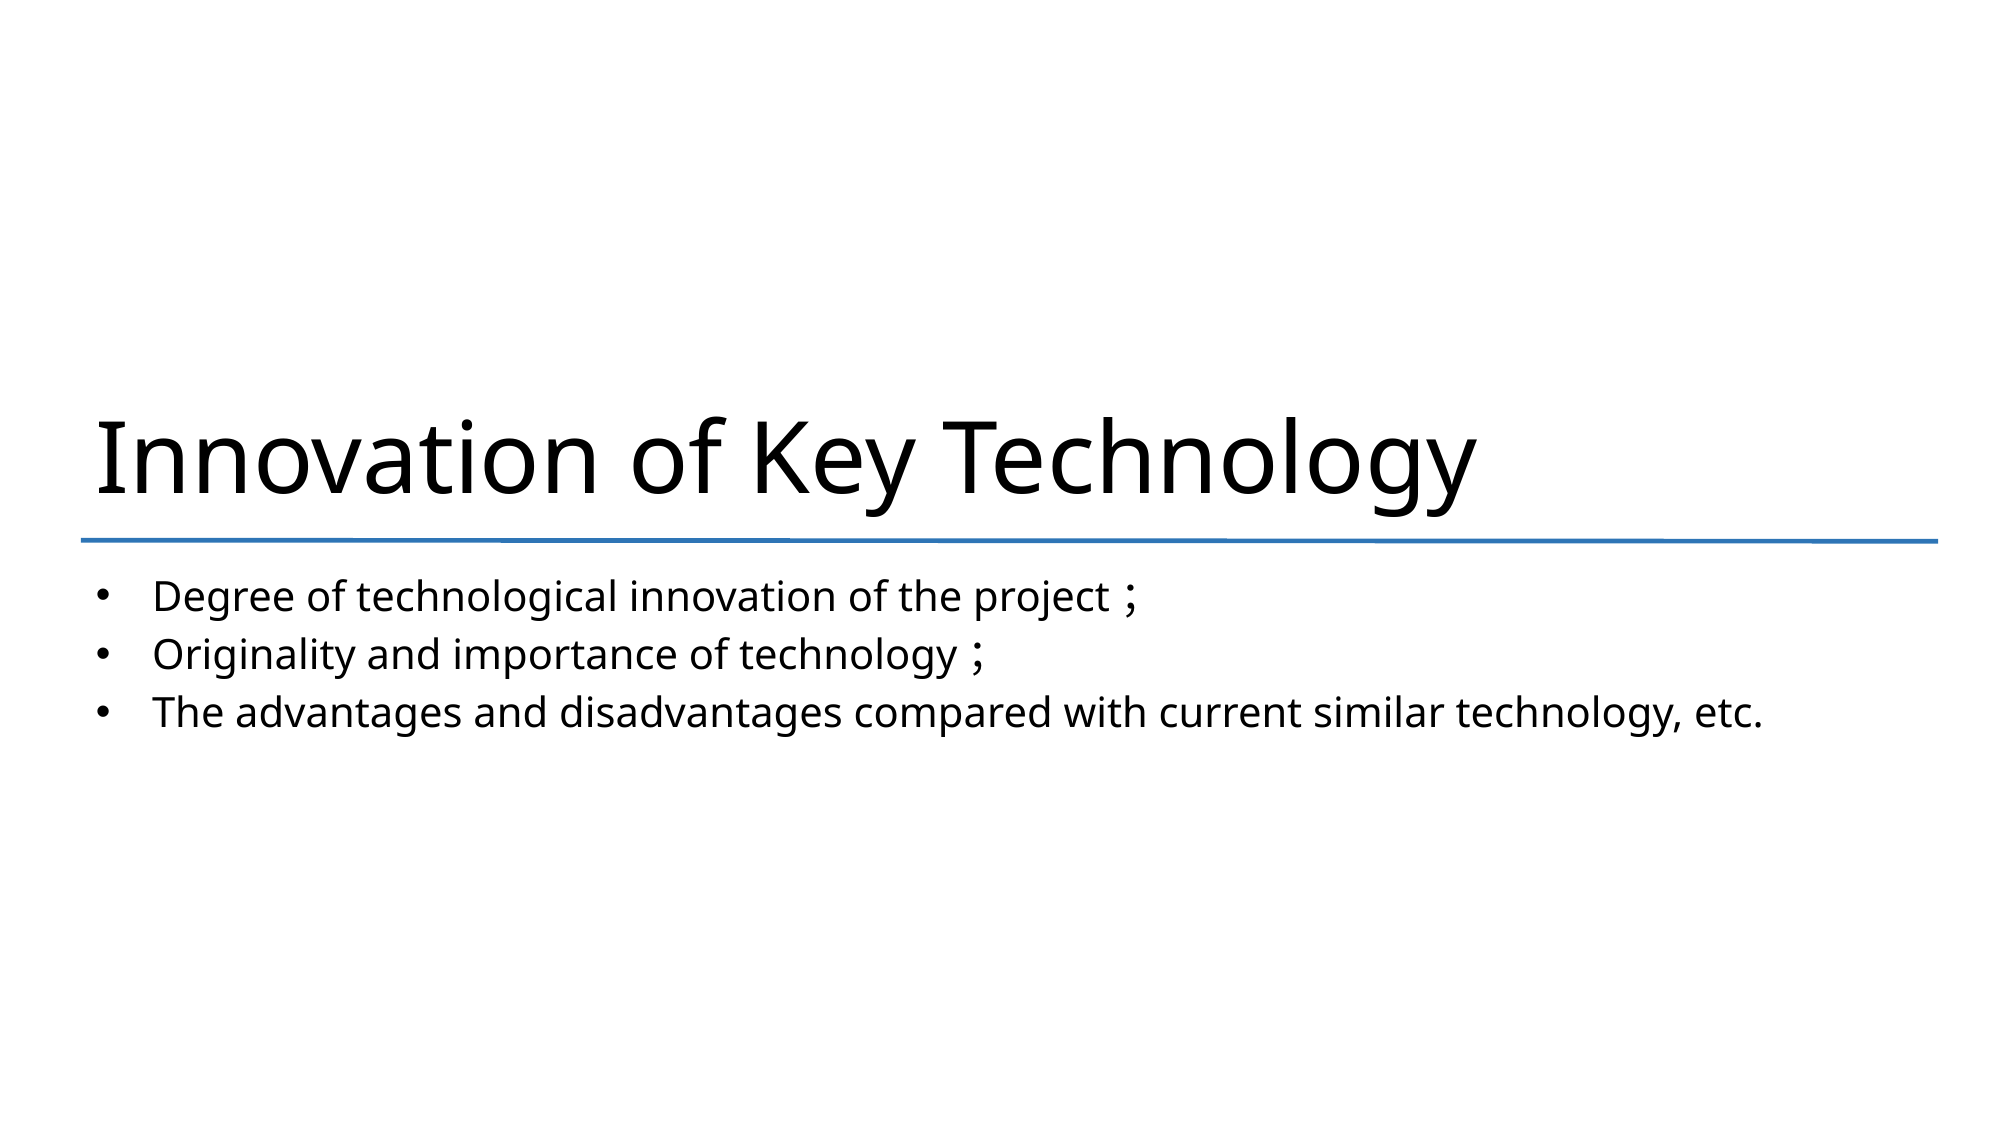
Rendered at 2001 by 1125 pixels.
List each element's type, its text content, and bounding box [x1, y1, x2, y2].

text_box Degree of technological innovation of the project； Originality and importance of technology； The advantages and disadvantages compared with current similar technology, etc. [80, 561, 1939, 738]
text_box Innovation of Key Technology [80, 241, 1939, 521]
